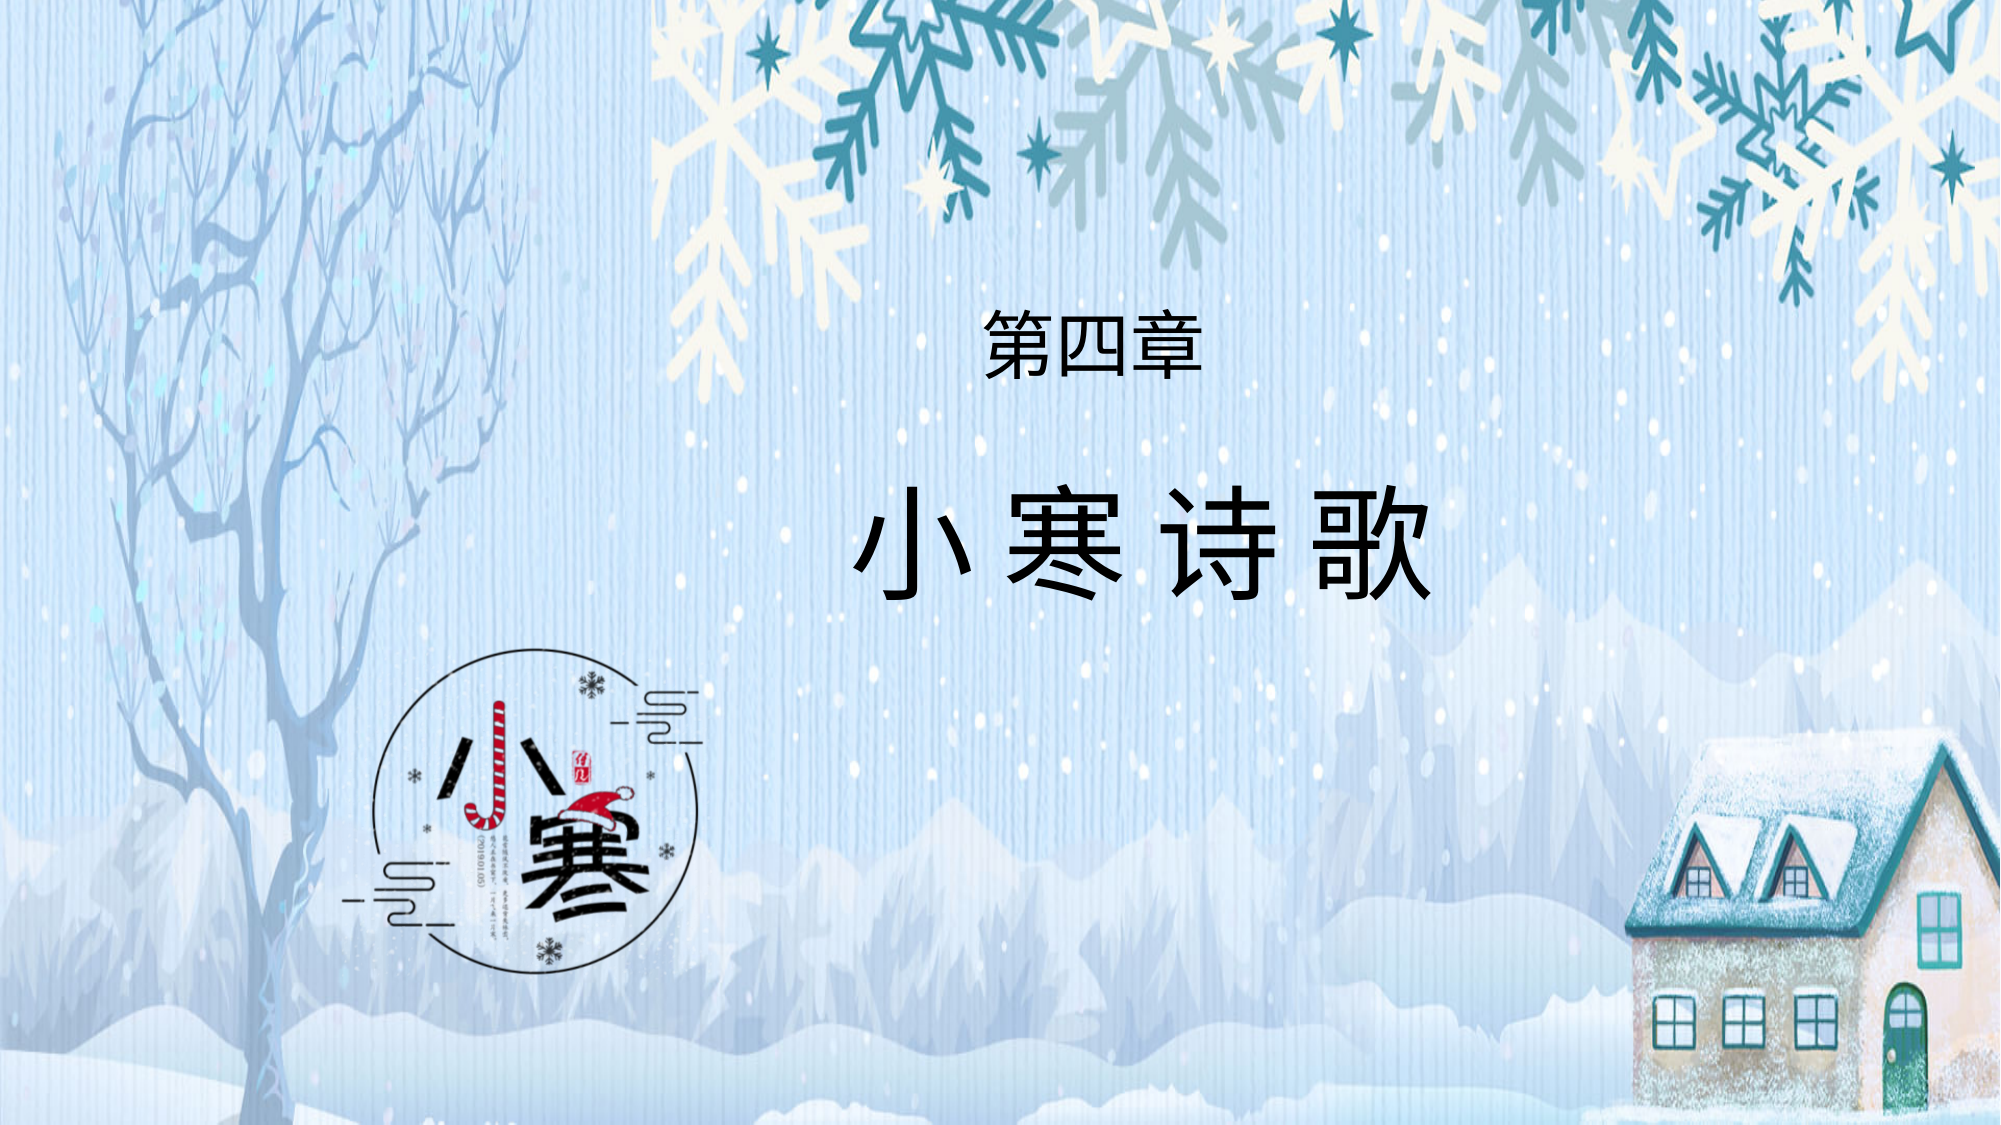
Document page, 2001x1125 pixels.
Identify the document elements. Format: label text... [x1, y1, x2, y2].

picture [0, 0, 2001, 1125]
text_box 小 寒 诗 歌 [771, 457, 1511, 623]
text_box 第四章 [858, 291, 1328, 397]
